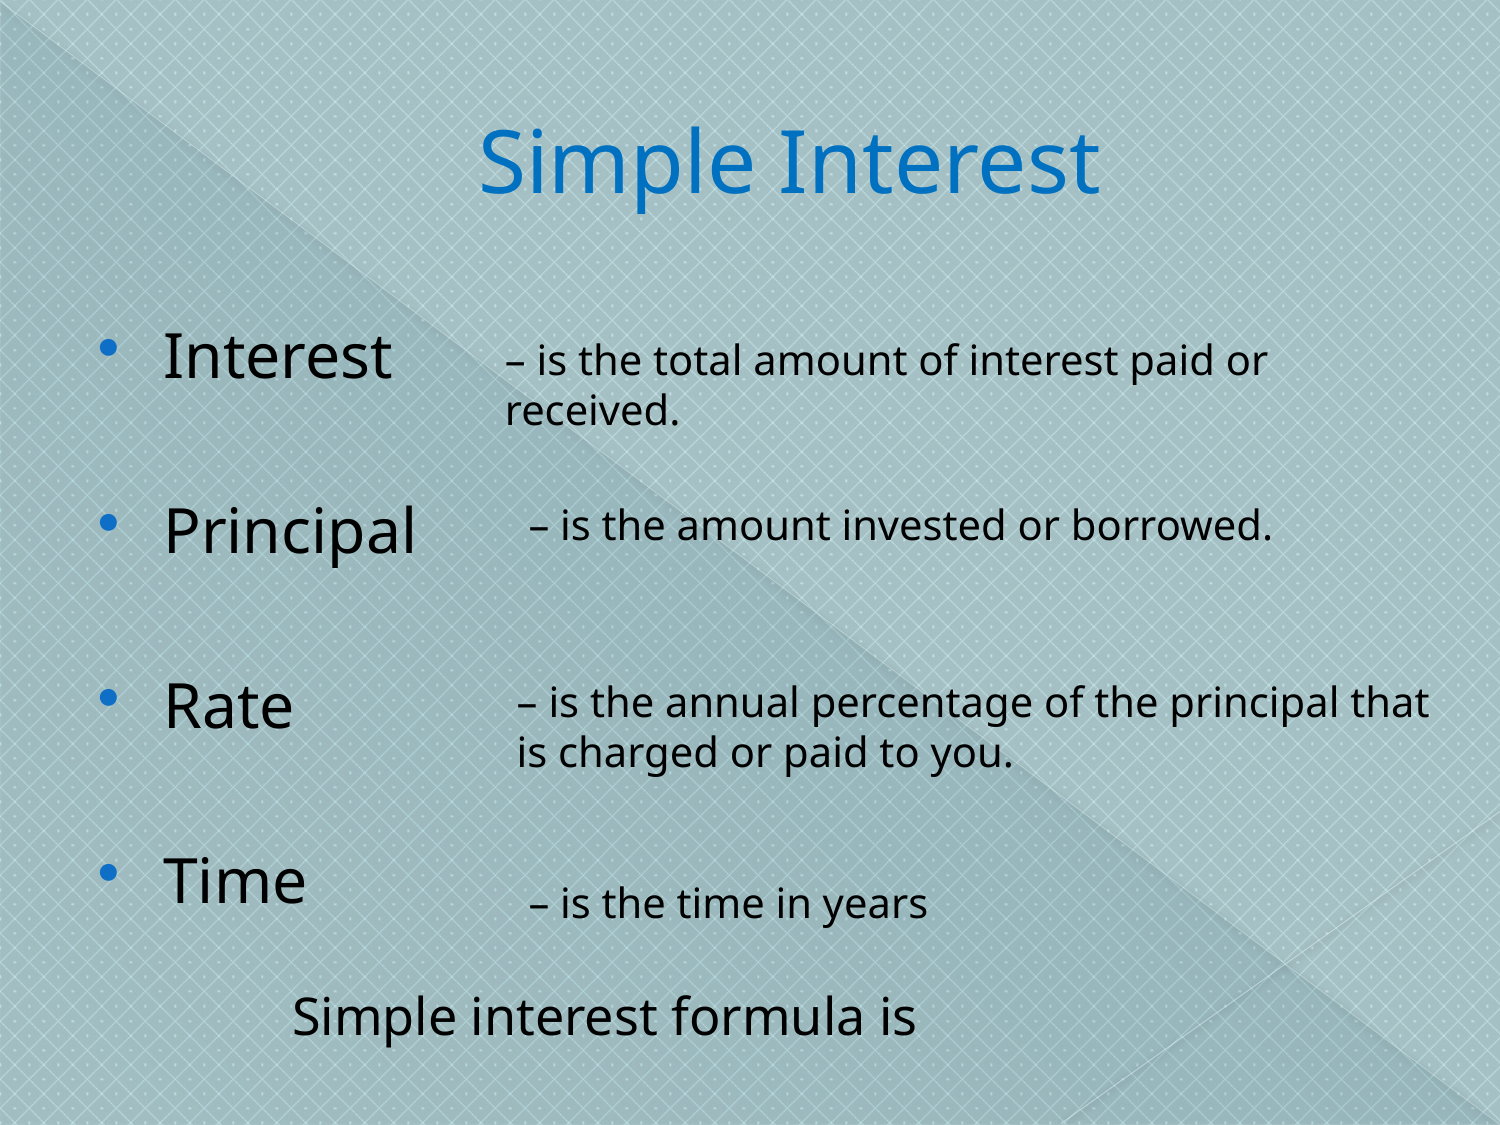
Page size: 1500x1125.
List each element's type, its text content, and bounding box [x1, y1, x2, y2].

list Interest Principal Rate Time [75, 308, 479, 1059]
title Simple Interest [75, 43, 1425, 274]
text_box – is the annual percentage of the principal that is charged or paid to you. [501, 668, 1447, 784]
text_box – is the total amount of interest paid or received. [490, 326, 1424, 441]
text_box – is the amount invested or borrowed. [513, 491, 1412, 557]
text_box – is the time in years [513, 869, 1424, 935]
